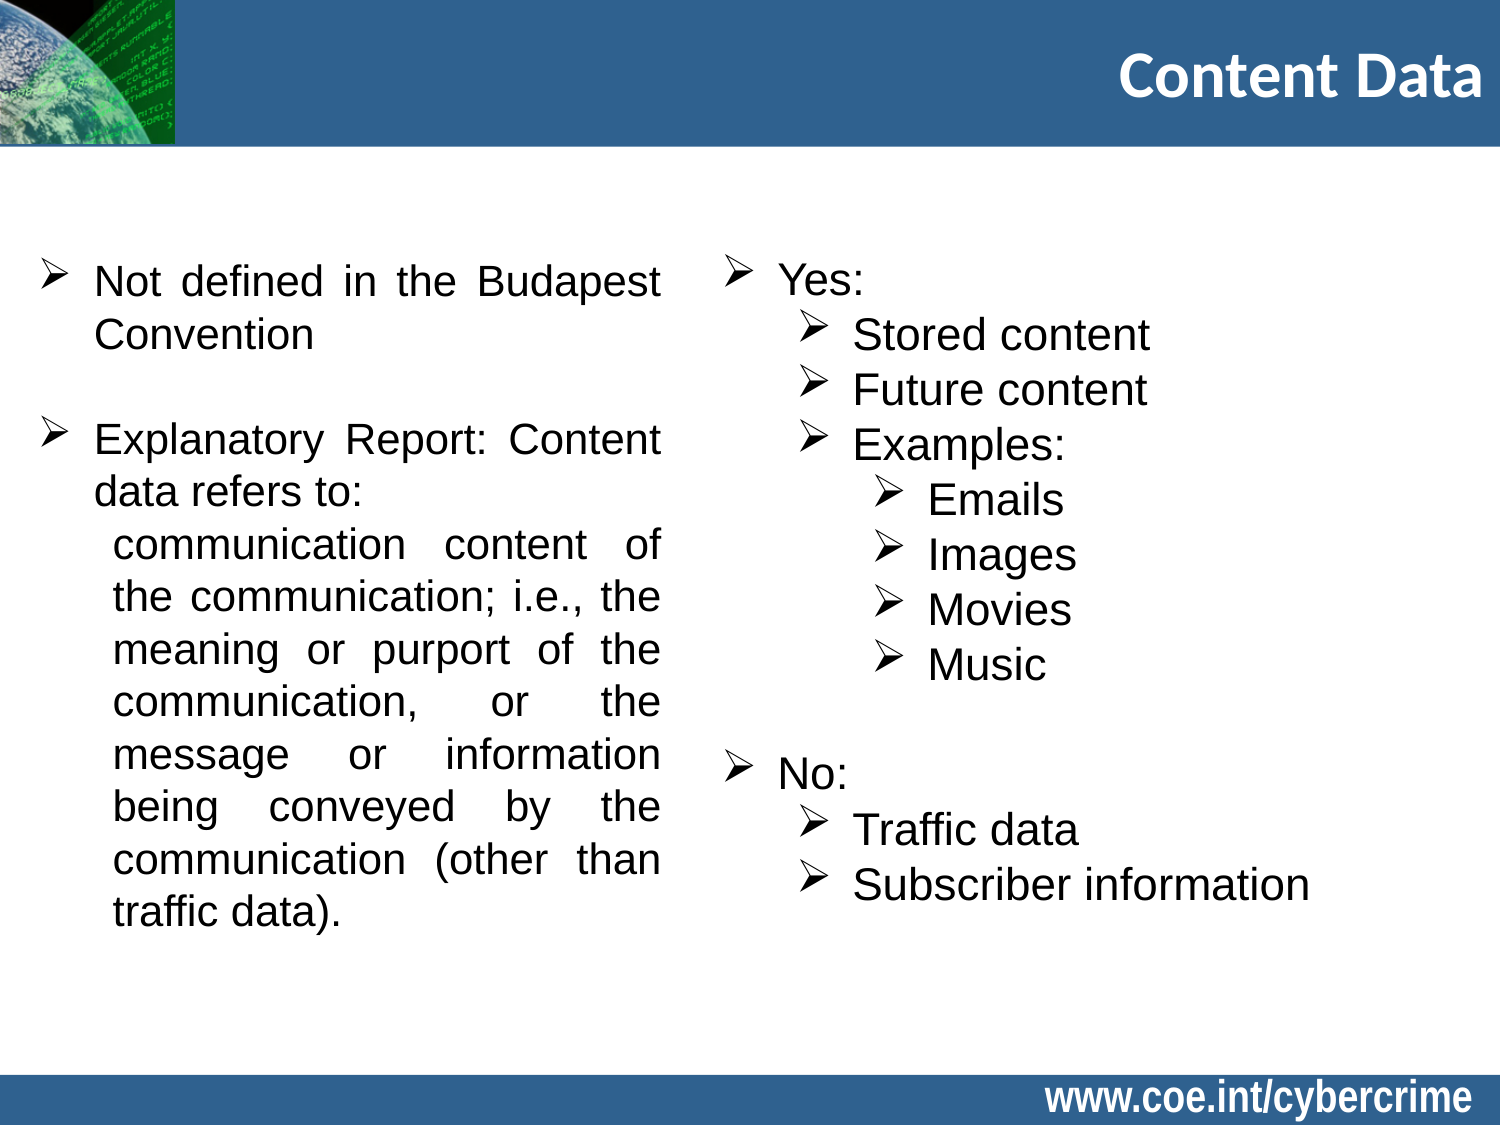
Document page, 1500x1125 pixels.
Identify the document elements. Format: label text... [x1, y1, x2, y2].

text_box Yes: Stored content Future content Examples: Emails Images Movies Music No: Traffic data Subscriber information [706, 242, 1465, 917]
text_box www.coe.int/cybercrime [1030, 1059, 1500, 1125]
text_box Content Data [177, 0, 1500, 149]
text_box [0, 1073, 1030, 1125]
picture [0, 0, 175, 144]
text_box Not defined in the Budapest Convention Explanatory Report: Content data refers to: communication content of the communication; i.e., the meaning or purport of the communication, or the message or information being conveyed by the communication (other than traffic data). [22, 245, 677, 943]
